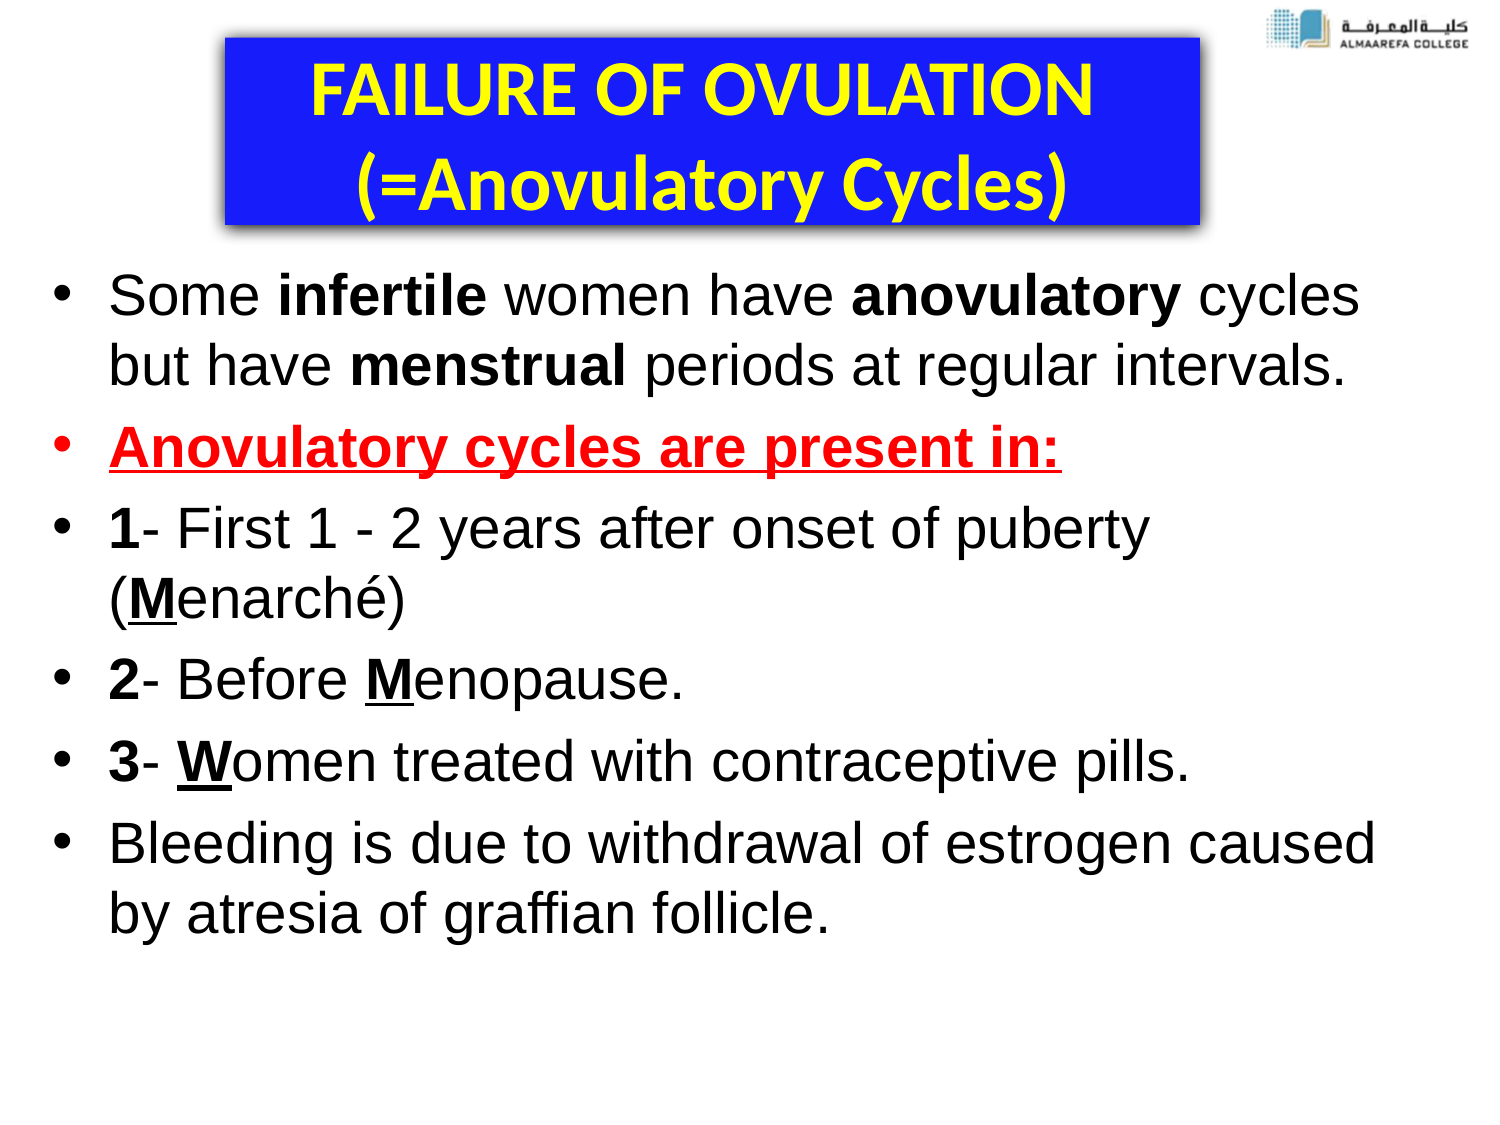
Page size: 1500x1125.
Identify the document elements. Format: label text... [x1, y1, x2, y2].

picture [1262, 0, 1473, 65]
title FAILURE OF OVULATION (=Anovulatory Cycles) [225, 37, 1200, 225]
list Some infertile women have anovulatory cycles but have menstrual periods at regular intervals. Anovulatory cycles are present in: 1- First 1 - 2 years after onset of puberty (Menarché) 2- Before Menopause. 3- Women treated with contraceptive pills. Bleeding is due to withdrawal of estrogen caused by atresia of graffian follicle. [37, 249, 1463, 1125]
